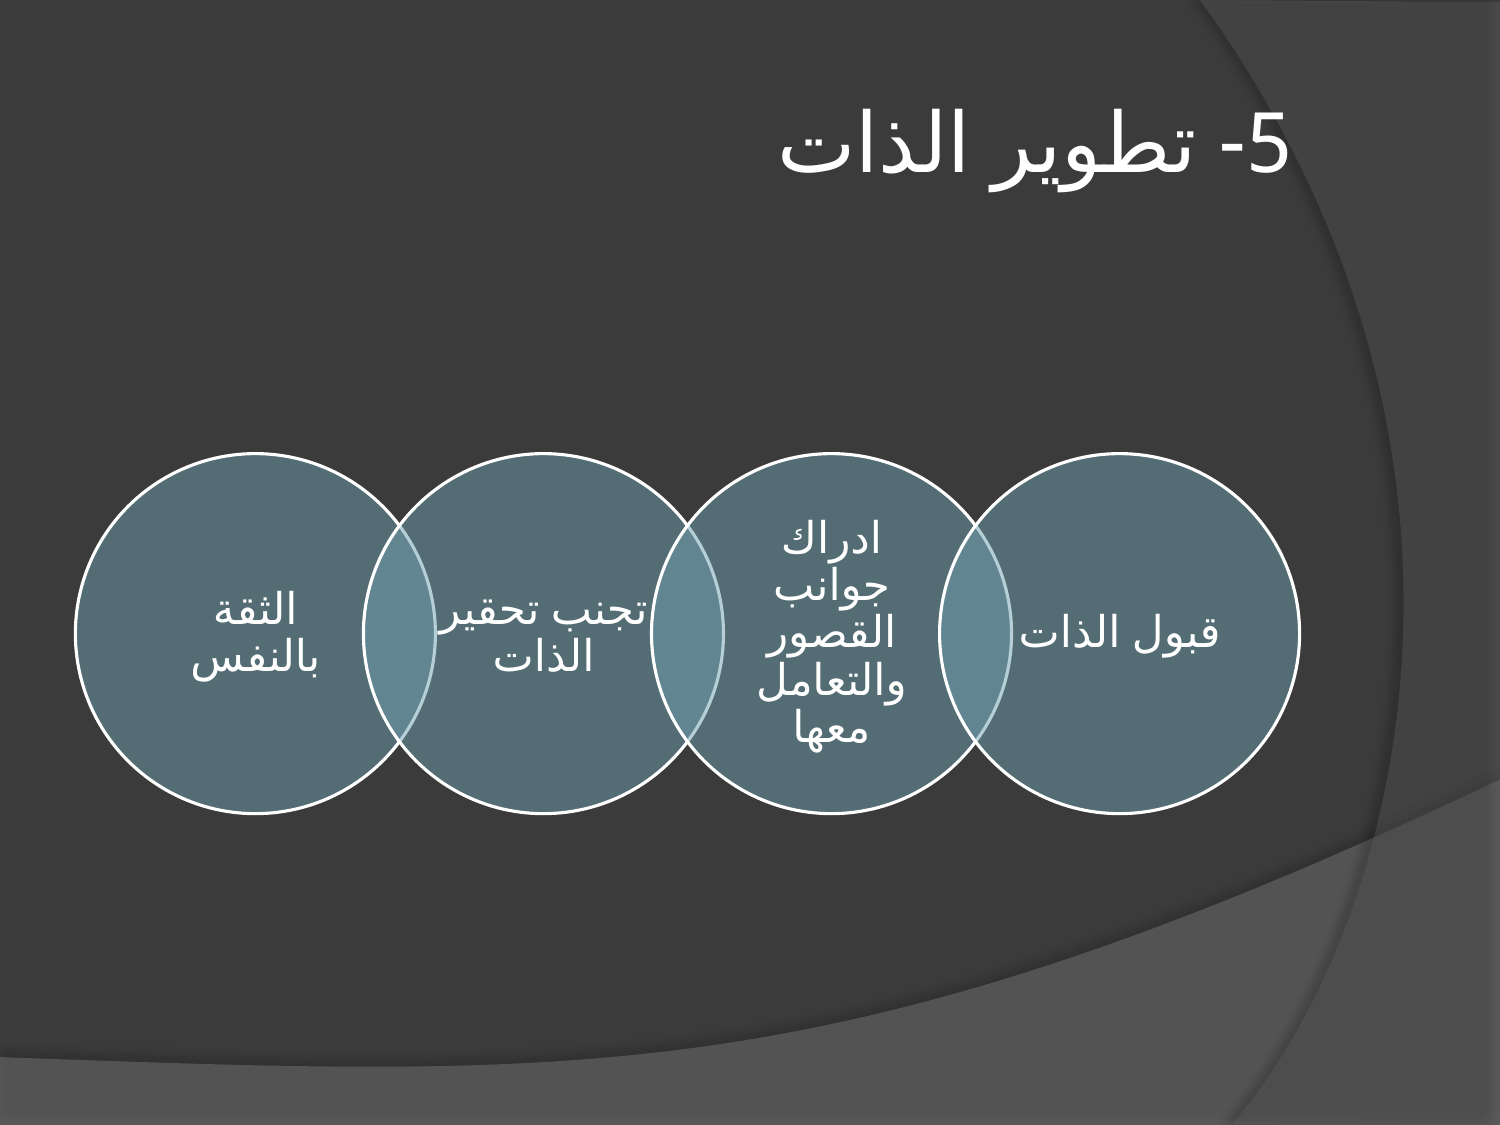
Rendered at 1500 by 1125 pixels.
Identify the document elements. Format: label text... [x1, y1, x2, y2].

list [74, 262, 1301, 1006]
title 5- تطوير الذات [75, 45, 1300, 233]
